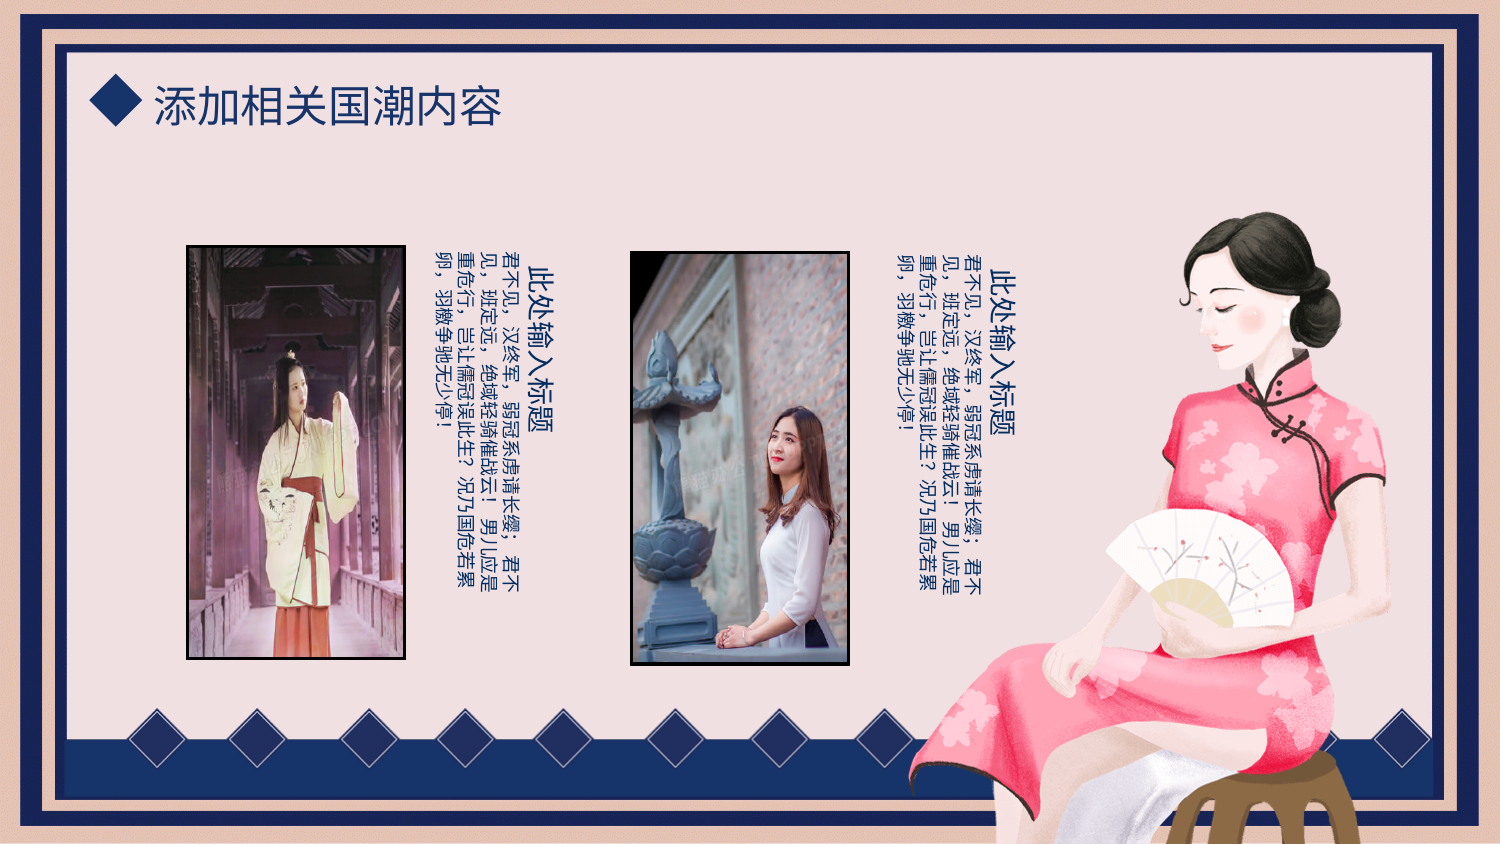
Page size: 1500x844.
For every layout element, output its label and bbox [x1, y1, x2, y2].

picture [0, 0, 1500, 844]
text_box [187, 221, 601, 659]
text_box [631, 225, 1063, 665]
